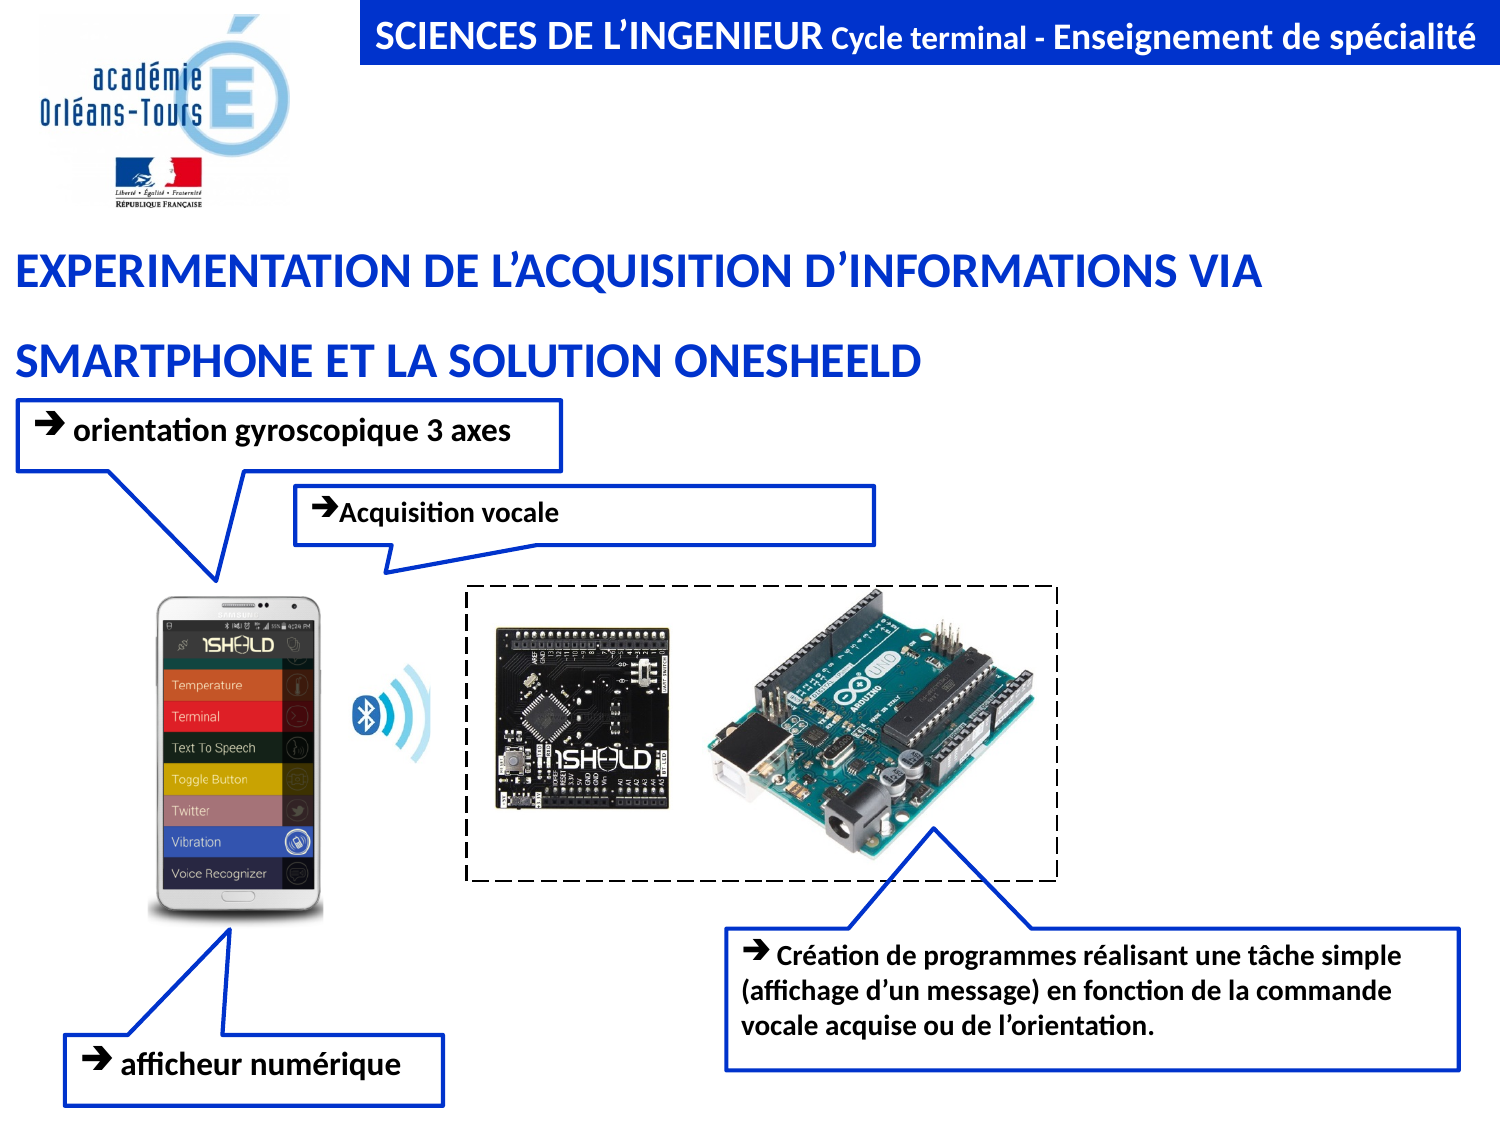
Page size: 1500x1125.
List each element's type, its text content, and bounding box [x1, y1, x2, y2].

text_box Création de programmes réalisant une tâche simple (affichage d’un message) en fonction de la commande vocale acquise ou de l’orientation. [724, 901, 1461, 1073]
text_box Acquisition vocale [293, 483, 877, 575]
picture [147, 596, 324, 929]
text_box [1043, 584, 1059, 883]
text_box [464, 584, 697, 883]
picture [38, 13, 290, 208]
text_box SCIENCES DE L’INGENIEUR Cycle terminal - Enseignement de spécialité [360, 0, 1500, 65]
text_box EXPERIMENTATION DE L’ACQUISITION D’INFORMATIONS VIA SMARTPHONE ET LA SOLUTION ONESHEELD [0, 200, 1329, 396]
picture [348, 662, 431, 764]
text_box orientation gyroscopique 3 axes [15, 398, 564, 584]
picture [702, 557, 1039, 894]
text_box afficheur numérique [62, 937, 446, 1108]
picture [489, 611, 680, 823]
